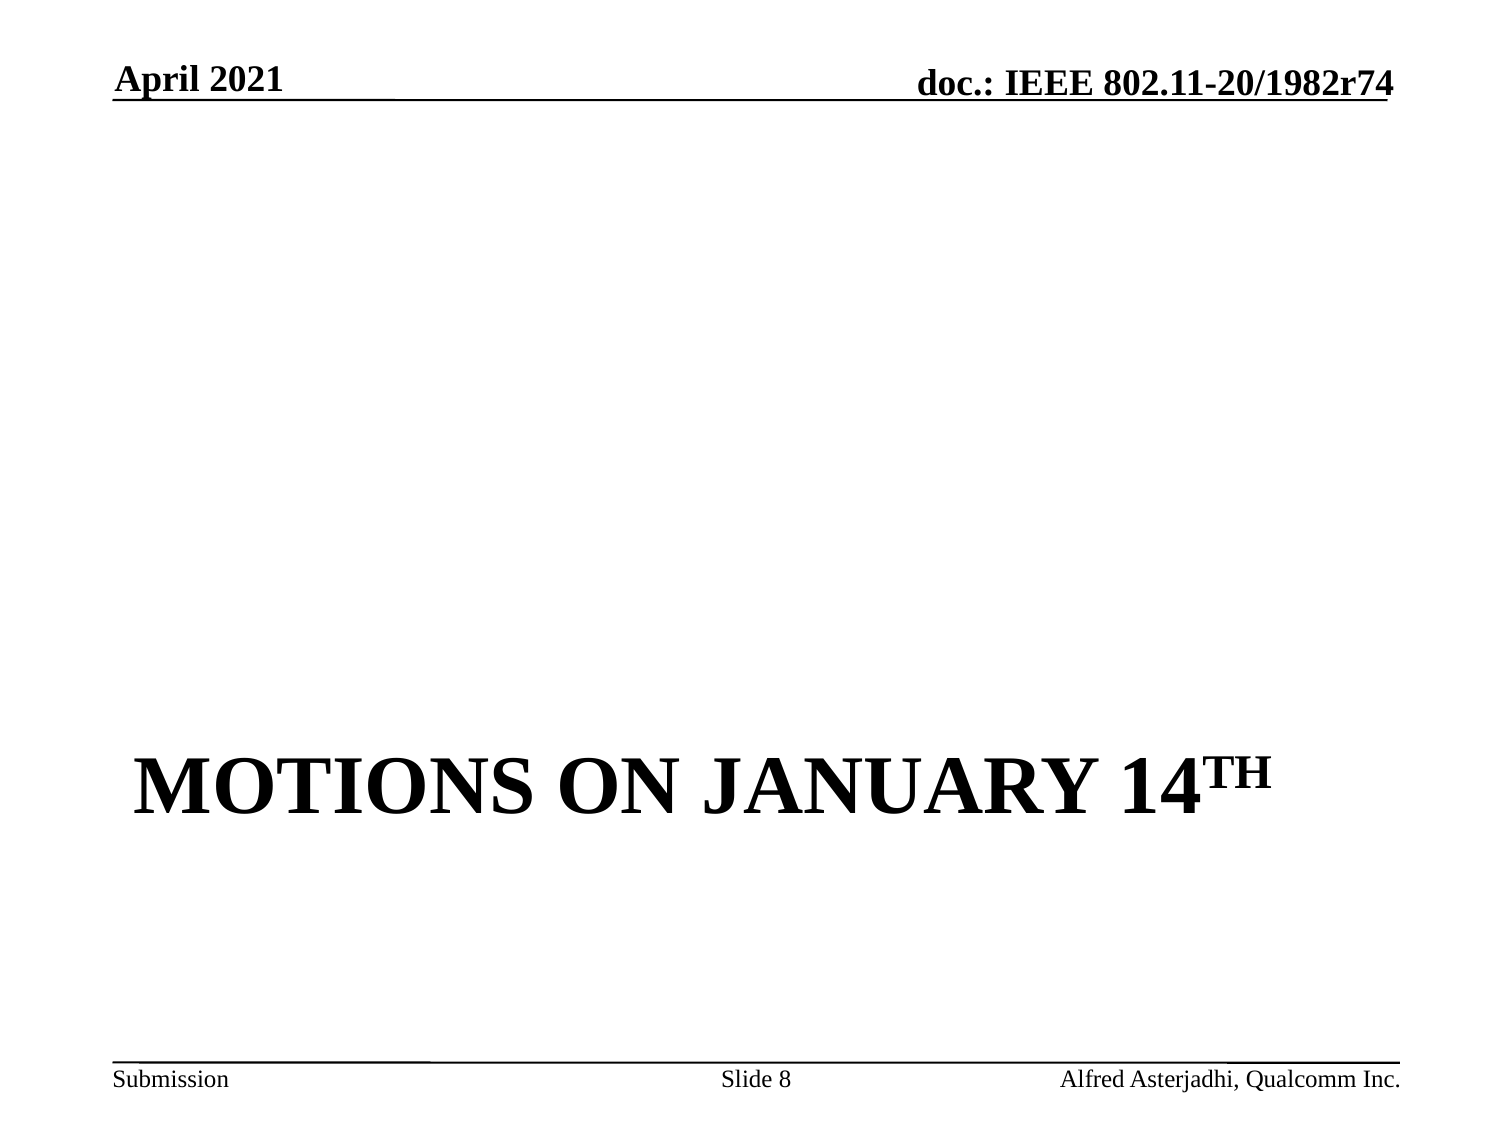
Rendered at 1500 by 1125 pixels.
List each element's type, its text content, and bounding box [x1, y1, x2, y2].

title Motions on January 14th [118, 722, 1394, 947]
footer Alfred Asterjadhi, Qualcomm Inc. [878, 1061, 1402, 1093]
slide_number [114, 54, 423, 100]
slide_number Slide 8 [712, 1061, 800, 1123]
